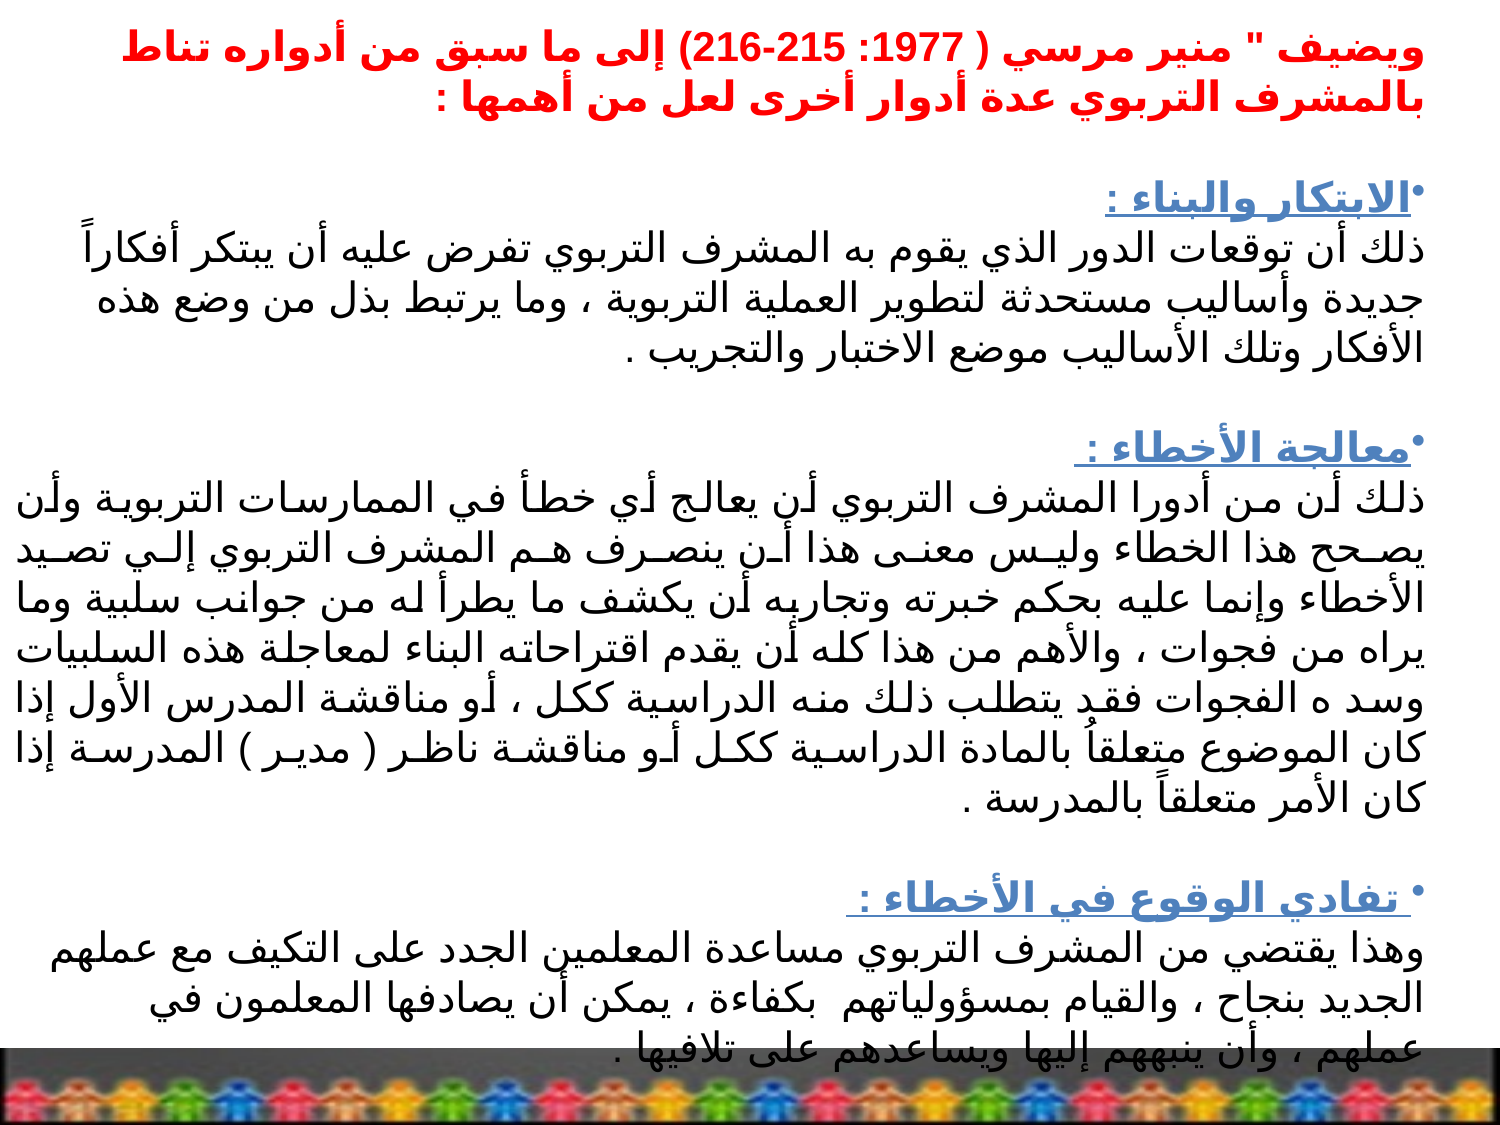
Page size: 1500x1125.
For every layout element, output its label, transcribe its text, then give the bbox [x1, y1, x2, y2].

text_box ويضيف " منير مرسي ( 1977: 215-216) إلى ما سبق من أدواره تناط بالمشرف التربوي عدة أدوار أخرى لعل من أهمها : الابتكار والبناء : ذلك أن توقعات الدور الذي يقوم به المشرف التربوي تفرض عليه أن يبتكر أفكاراً جديدة وأساليب مستحدثة لتطوير العملية التربوية ، وما يرتبط بذل من وضع هذه الأفكار وتلك الأساليب موضع الاختبار والتجريب . معالجة الأخطاء : ذلك أن من أدورا المشرف التربوي أن يعالج أي خطأ في الممارسات التربوية وأن يصحح هذا الخطاء وليس معنى هذا أن ينصرف هم المشرف التربوي إلي تصيد الأخطاء وإنما عليه بحكم خبرته وتجاربه أن يكشف ما يطرأ له من جوانب سلبية وما يراه من فجوات ، والأهم من هذا كله أن يقدم اقتراحاته البناء لمعاجلة هذه السلبيات وسد ه الفجوات فقد يتطلب ذلك منه الدراسية ككل ، أو مناقشة المدرس الأول إذا كان الموضوع متعلقاُ بالمادة الدراسية ككل أو مناقشة ناظر ( مدير ) المدرسة إذا كان الأمر متعلقاً بالمدرسة . تفادي الوقوع في الأخطاء : وهذا يقتضي من المشرف التربوي مساعدة المعلمين الجدد على التكيف مع عملهم الجديد بنجاح ، والقيام بمسؤولياتهم بكفاءة ، يمكن أن يصادفها المعلمون في عملهم ، وأن ينبههم إليها ويساعدهم على تلافيها . [0, 12, 1442, 1046]
picture [0, 1048, 1500, 1125]
